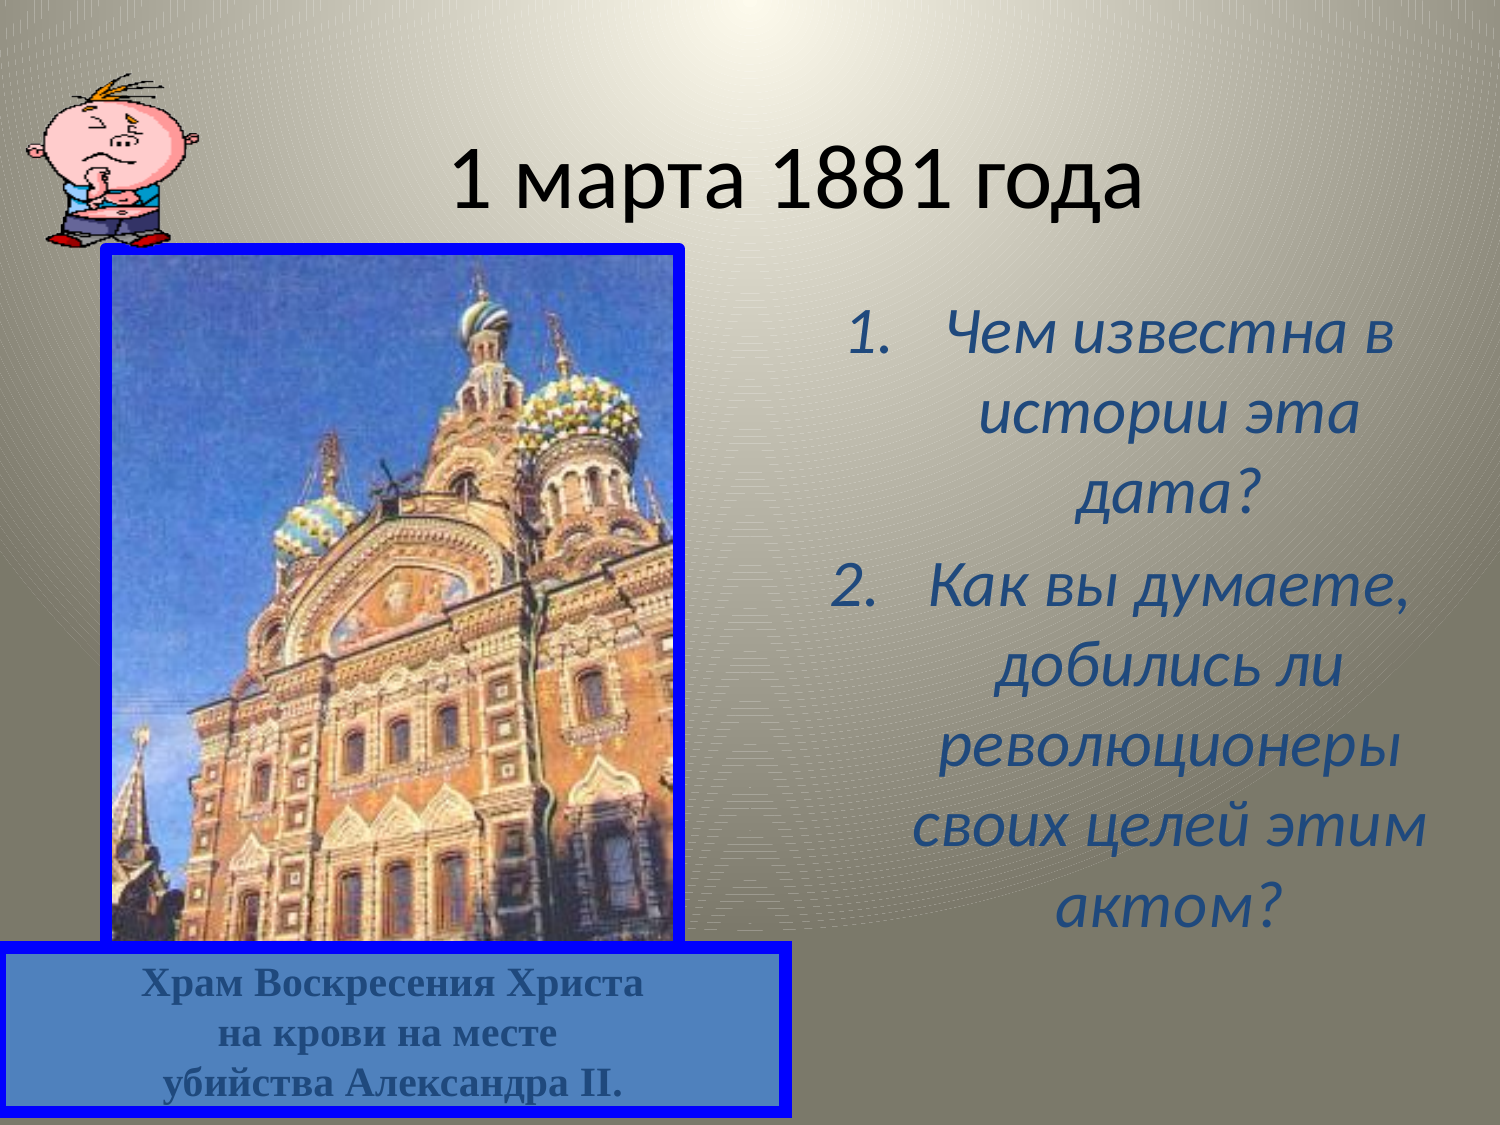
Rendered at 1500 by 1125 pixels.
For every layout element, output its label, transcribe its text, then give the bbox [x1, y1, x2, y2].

picture [0, 42, 237, 251]
title 1 марта 1881 года [240, 78, 1435, 266]
text_box Храм Воскресения Христа на крови на месте убийства Александра II. [0, 947, 786, 1113]
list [111, 255, 673, 1036]
list Чем известна в истории эта дата? Как вы думаете, добились ли революционеры своих целей этим актом? [785, 278, 1471, 954]
